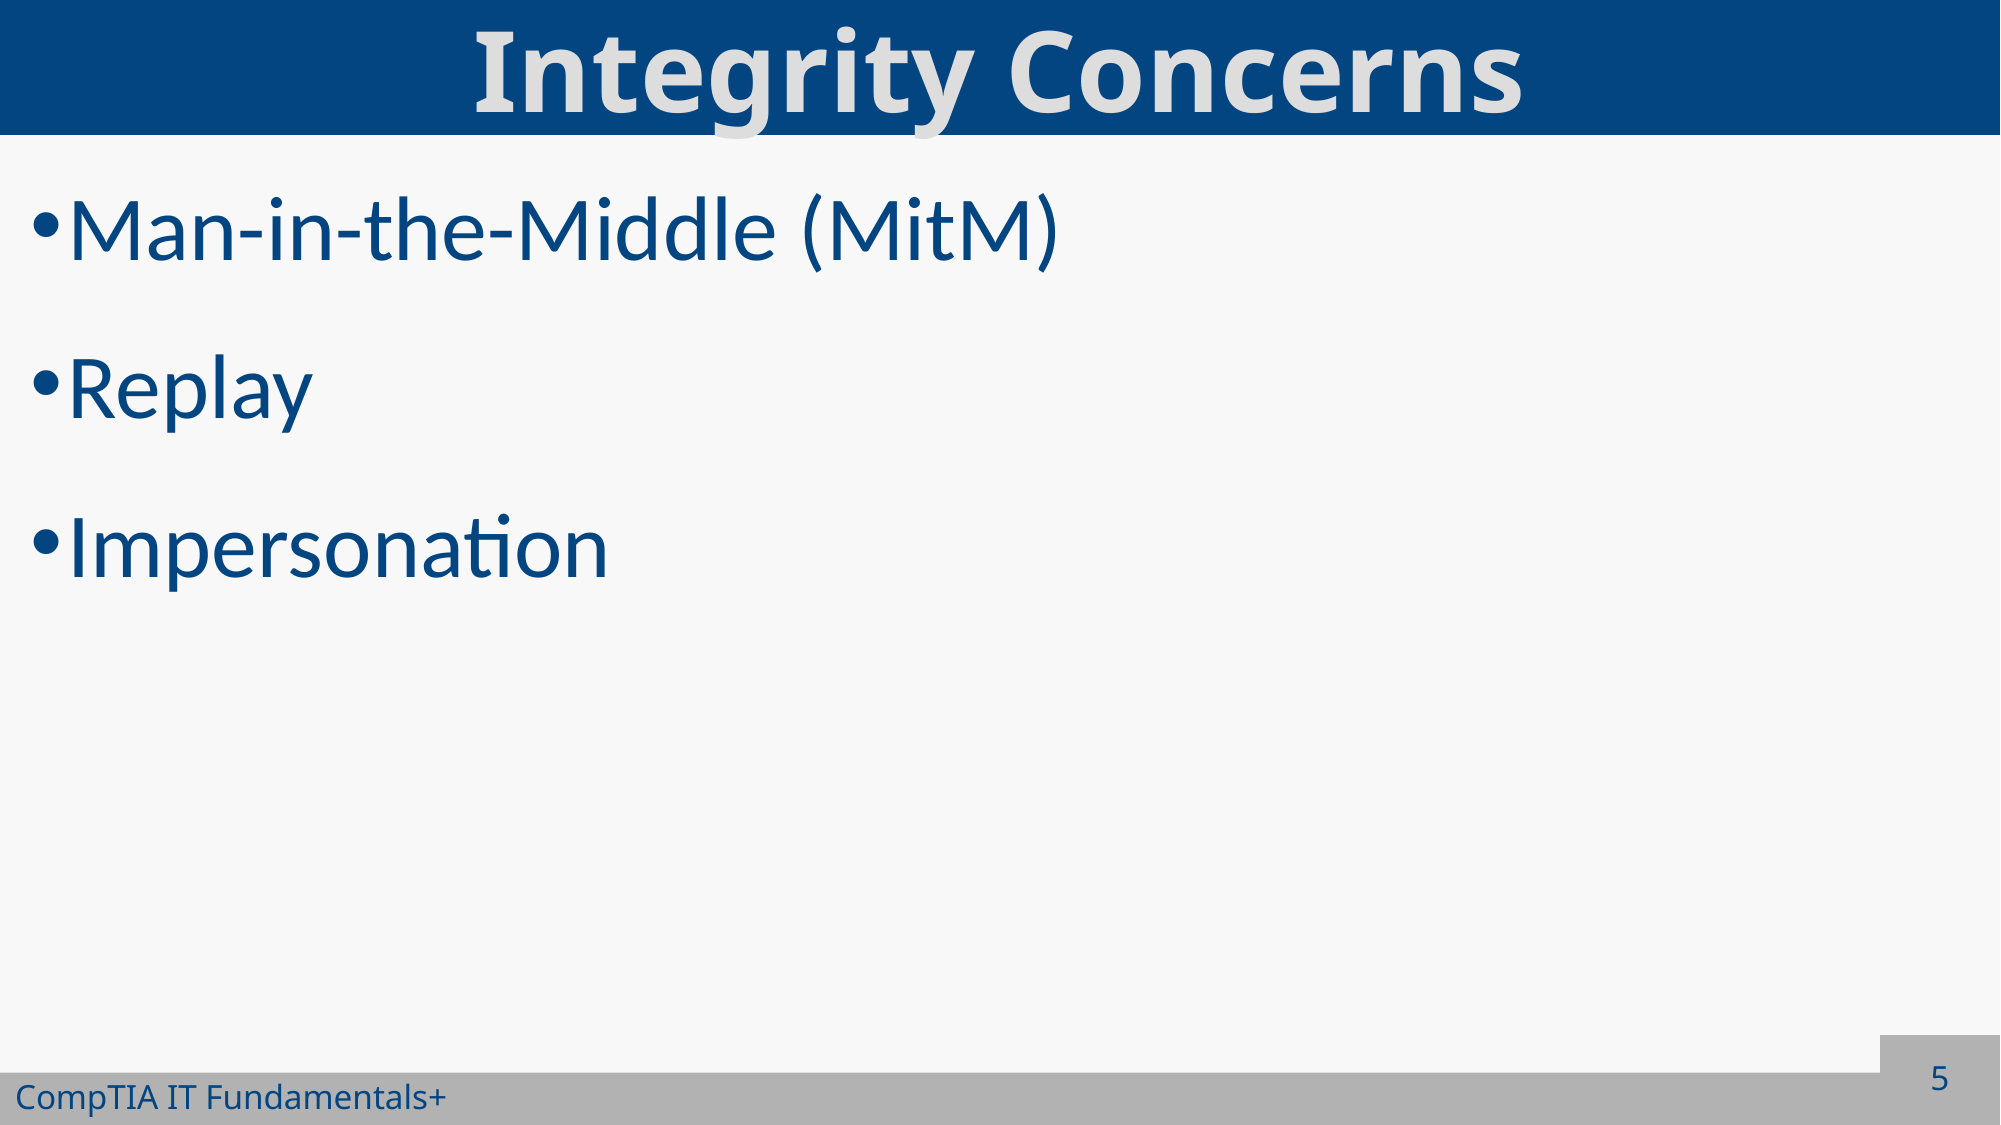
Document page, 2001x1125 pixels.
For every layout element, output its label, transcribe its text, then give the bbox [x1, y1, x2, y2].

list Man-in-the-Middle (MitM) Replay Impersonation [15, 149, 1980, 1065]
title Integrity Concerns [0, 0, 2000, 135]
slide_number 5 [1880, 1035, 2000, 1125]
footer CompTIA IT Fundamentals+ [0, 1072, 1880, 1125]
